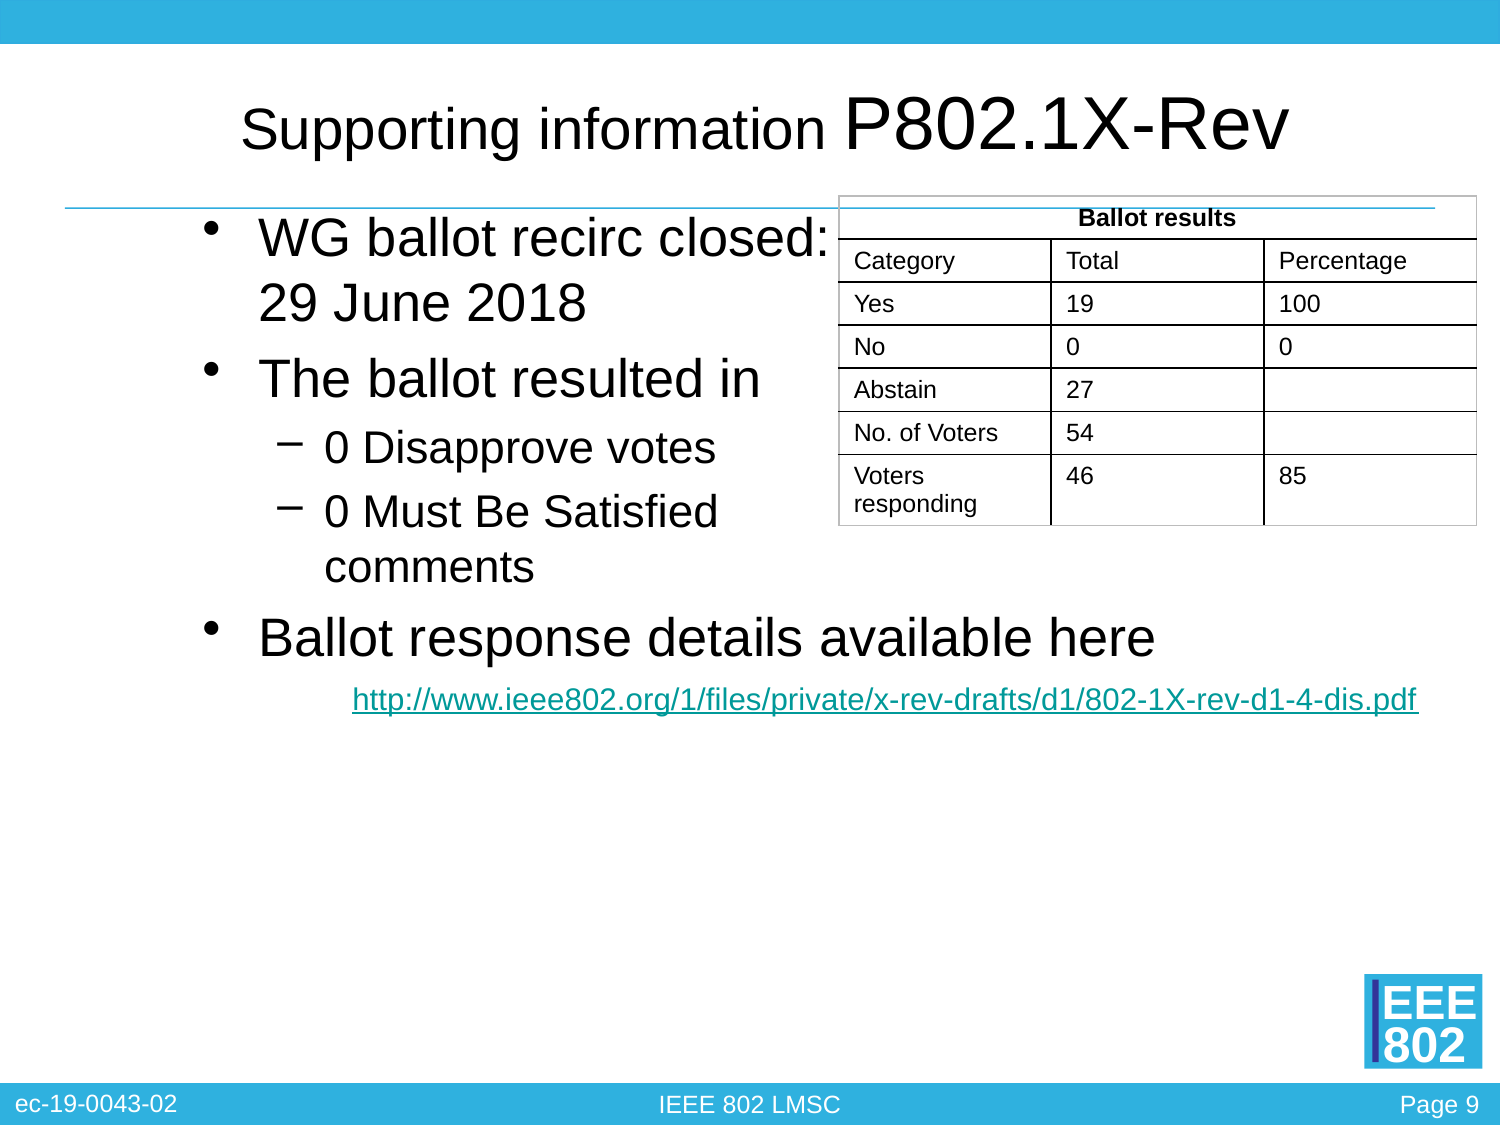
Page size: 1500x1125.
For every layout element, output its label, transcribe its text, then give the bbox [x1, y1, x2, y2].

table_cell [1265, 412, 1476, 454]
table_cell Abstain [840, 369, 1050, 411]
table_cell 0 [1265, 326, 1476, 367]
title Supporting information P802.1X-Rev [225, 45, 1500, 195]
table_cell [1265, 369, 1476, 411]
table_cell 19 [1052, 283, 1263, 324]
table_cell Percentage [1265, 240, 1476, 281]
table_cell 27 [1052, 369, 1263, 411]
table_cell 85 [1265, 455, 1476, 525]
table_cell Category [840, 240, 1050, 281]
list WG ballot recirc closed: 29 June 2018 The ballot resulted in 0 Disapprove votes 0 Must Be Satisfied comments Ballot response details available here http://www.ieee802.org/1/files/private/x-rev-drafts/d1/802-1X-rev-d1-4-dis.pdf [187, 195, 1500, 1005]
table_cell 0 [1052, 326, 1263, 367]
table_header Ballot results [840, 197, 1476, 238]
table_cell 46 [1052, 455, 1263, 525]
table_cell No. of Voters [840, 412, 1050, 454]
table_cell 100 [1265, 283, 1476, 324]
table_cell 54 [1052, 412, 1263, 454]
table_cell Yes [840, 283, 1050, 324]
table_cell Total [1052, 240, 1263, 281]
table_cell Voters responding [840, 455, 1050, 525]
table_cell No [840, 326, 1050, 367]
